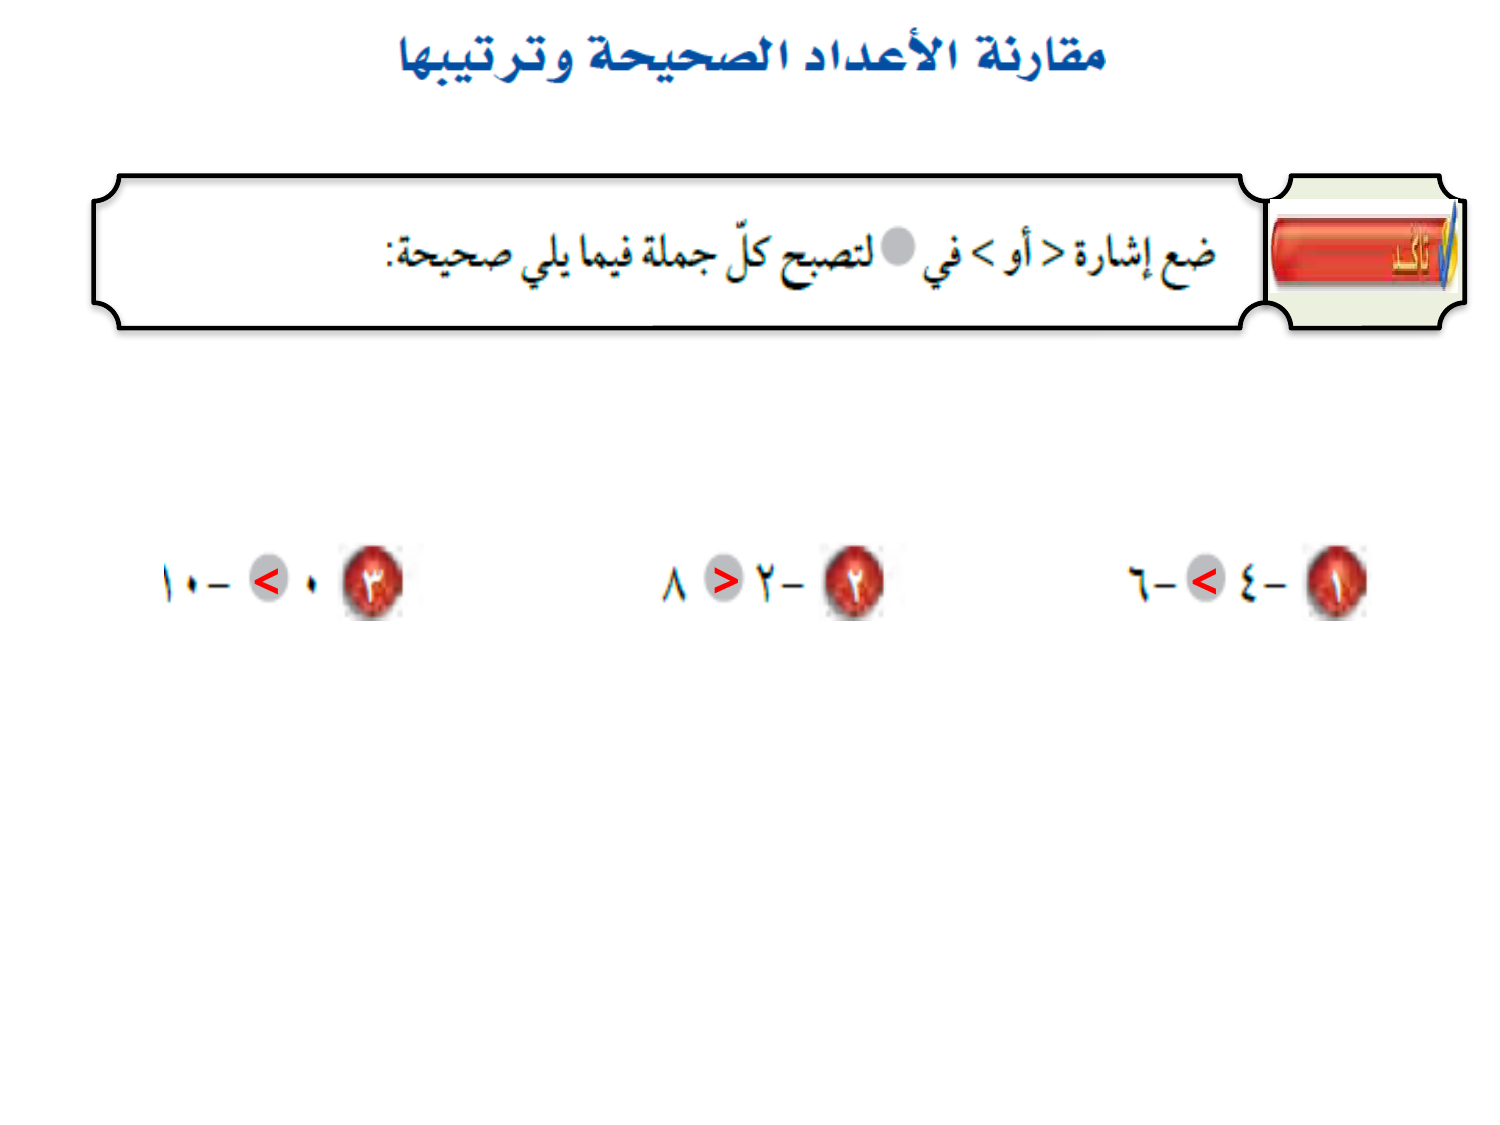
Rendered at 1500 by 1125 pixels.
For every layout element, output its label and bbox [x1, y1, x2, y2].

text_box [93, 175, 1466, 329]
picture [386, 210, 1228, 294]
picture [163, 541, 1372, 622]
picture [394, 23, 1106, 88]
